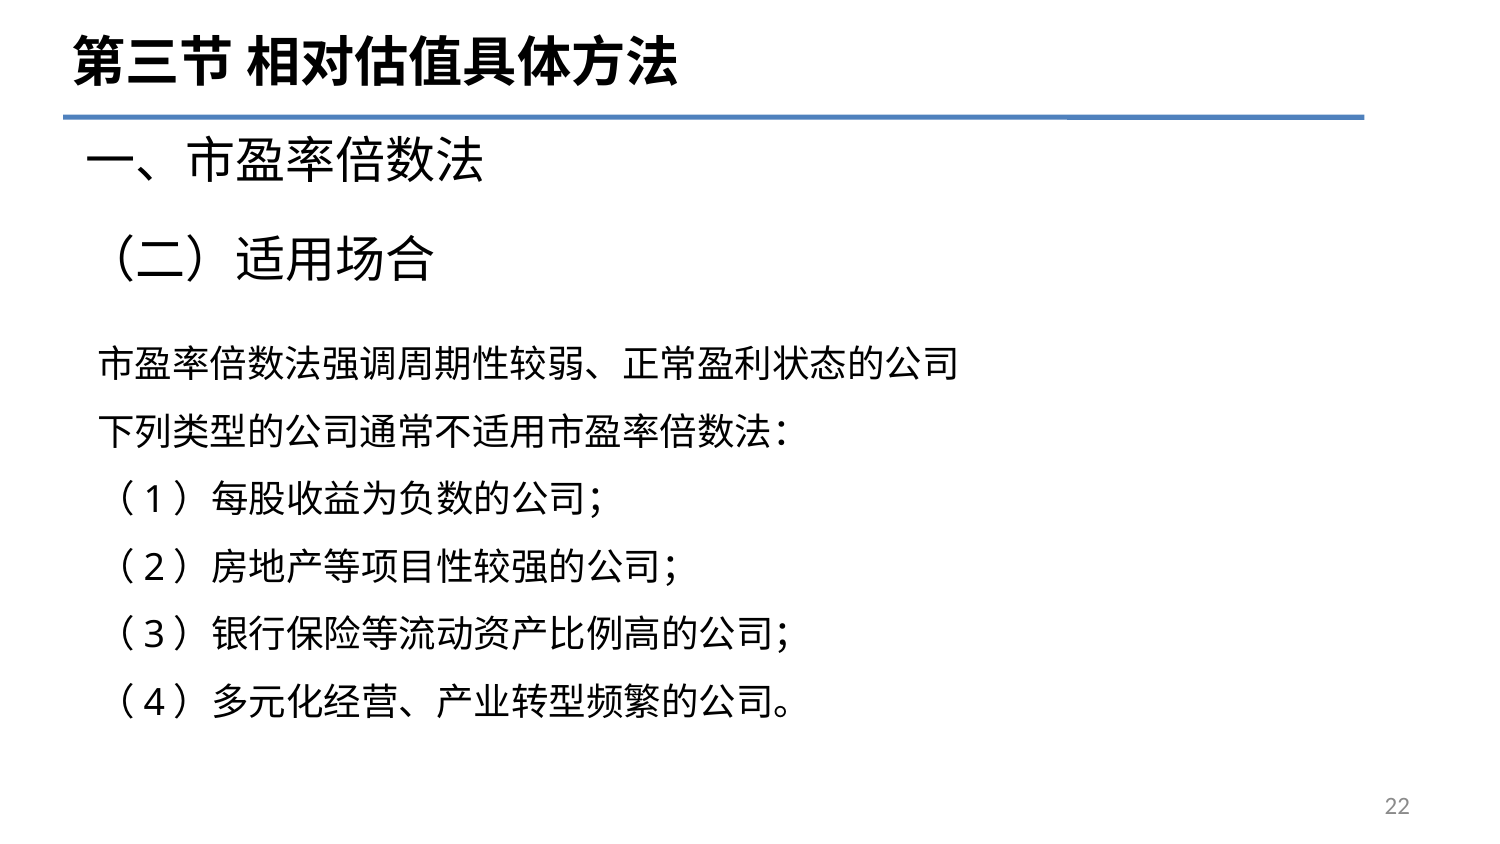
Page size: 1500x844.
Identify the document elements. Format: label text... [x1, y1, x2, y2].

text_box 第三节 相对估值具体方法 [56, 11, 1407, 107]
slide_number 22 [1074, 782, 1425, 827]
text_box 一、市盈率倍数法 [70, 117, 1421, 200]
list 市盈率倍数法强调周期性较弱、正常盈利状态的公司 下列类型的公司通常不适用市盈率倍数法： （1）每股收益为负数的公司； （2）房地产等项目性较强的公司； （3）银行保险等流动资产比例高的公司； （4）多元化经营、产业转型频繁的公司。 [82, 310, 1432, 774]
title （二）适用场合 [70, 200, 1421, 329]
